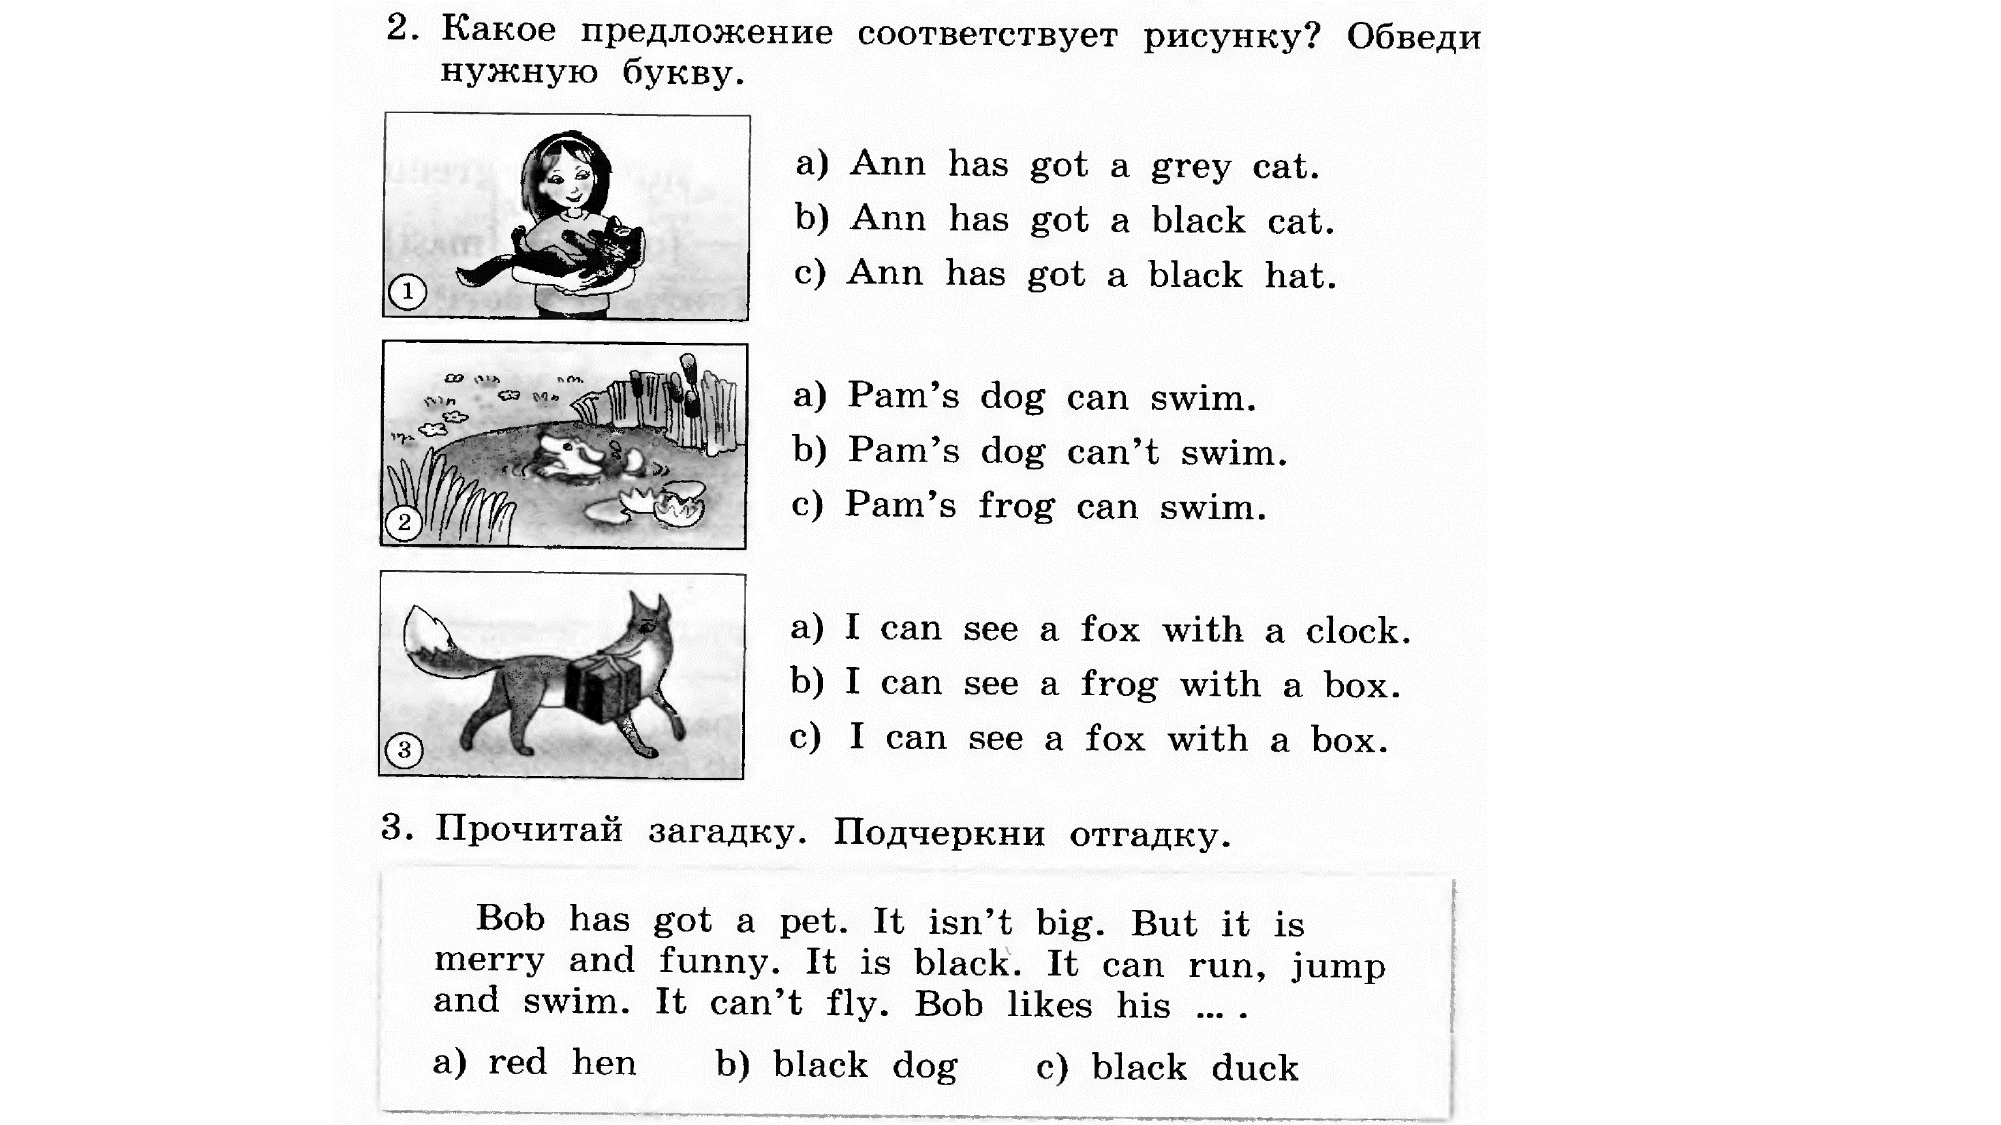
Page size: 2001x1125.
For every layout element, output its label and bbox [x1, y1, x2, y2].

picture [331, 0, 1488, 1125]
